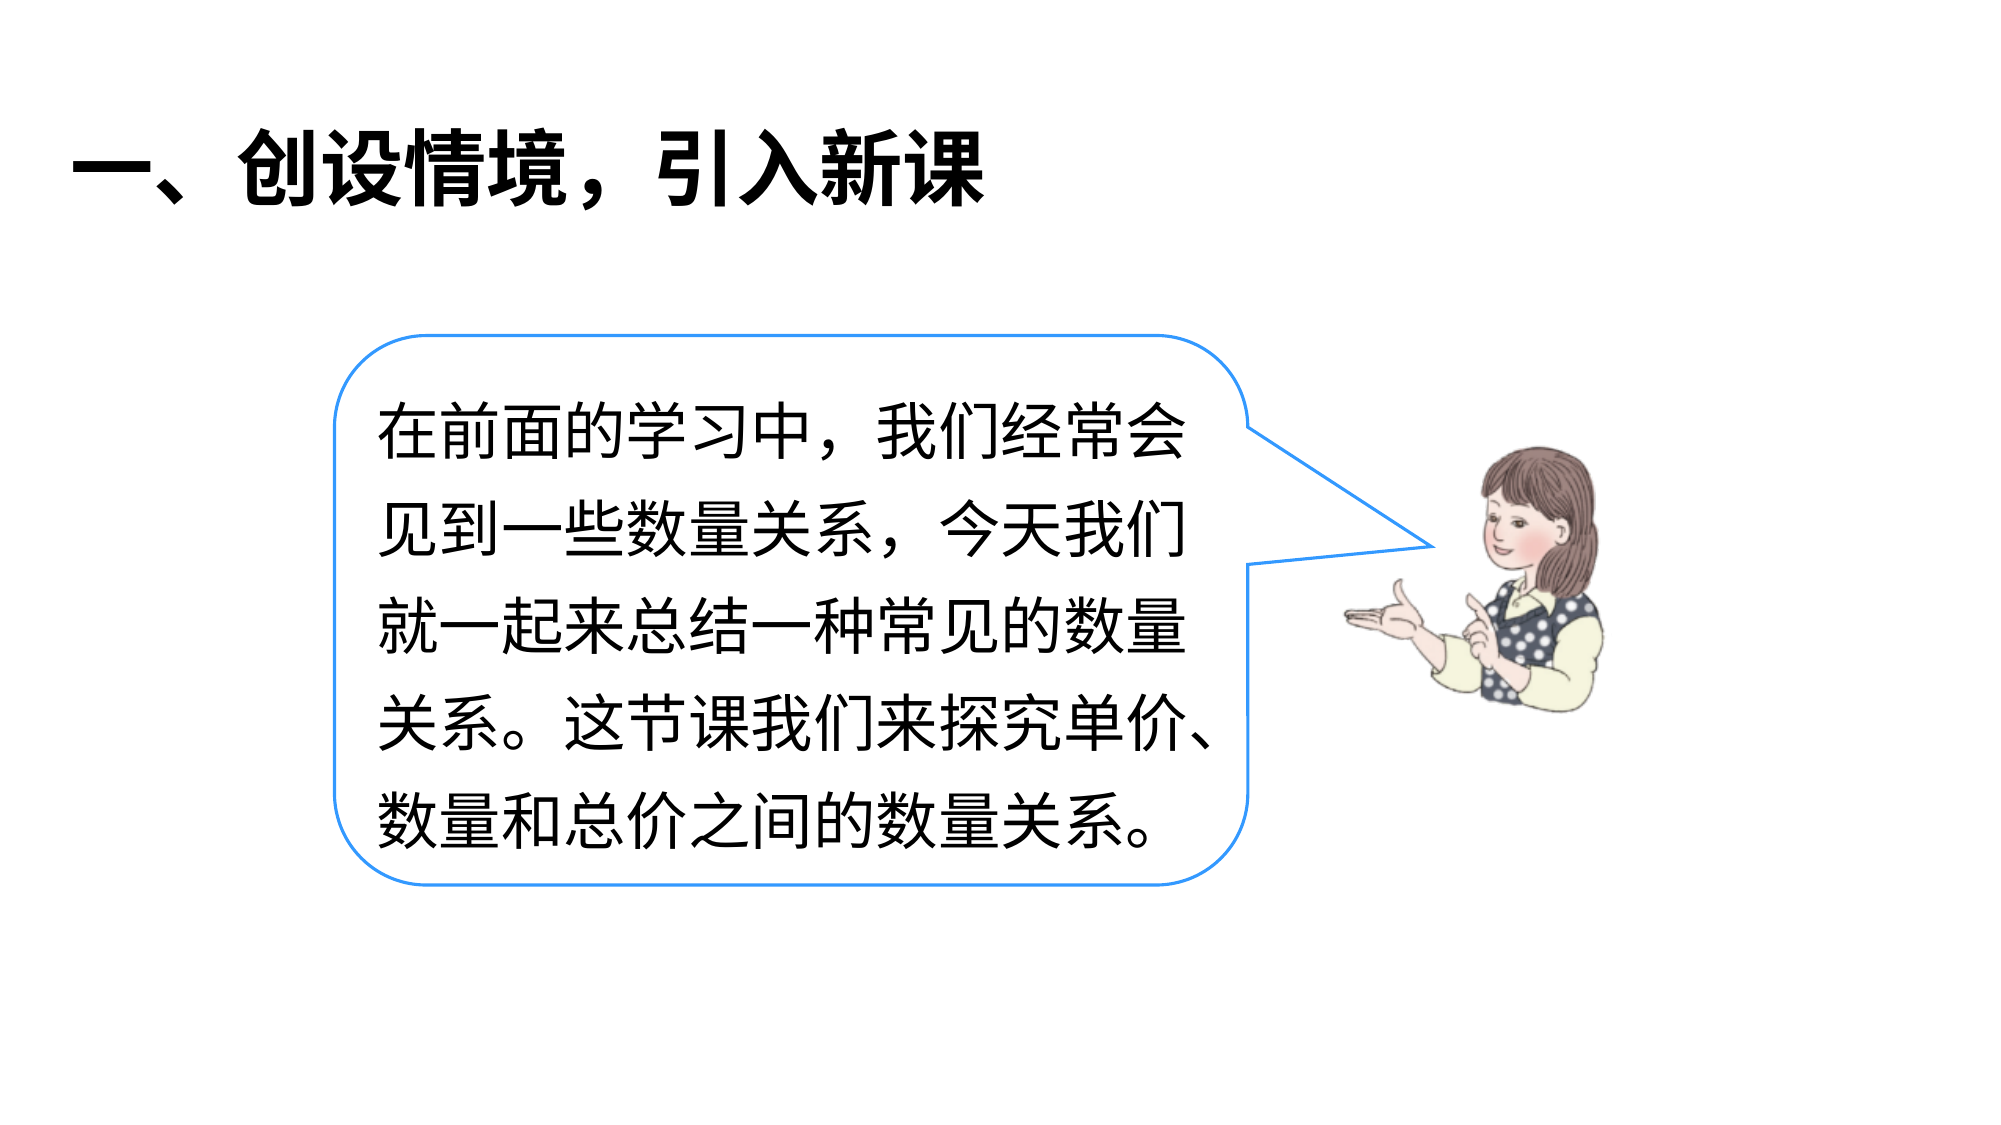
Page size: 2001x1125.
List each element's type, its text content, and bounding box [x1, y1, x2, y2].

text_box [334, 335, 1613, 885]
title 一、创设情境，引入新课 [55, 95, 1062, 236]
